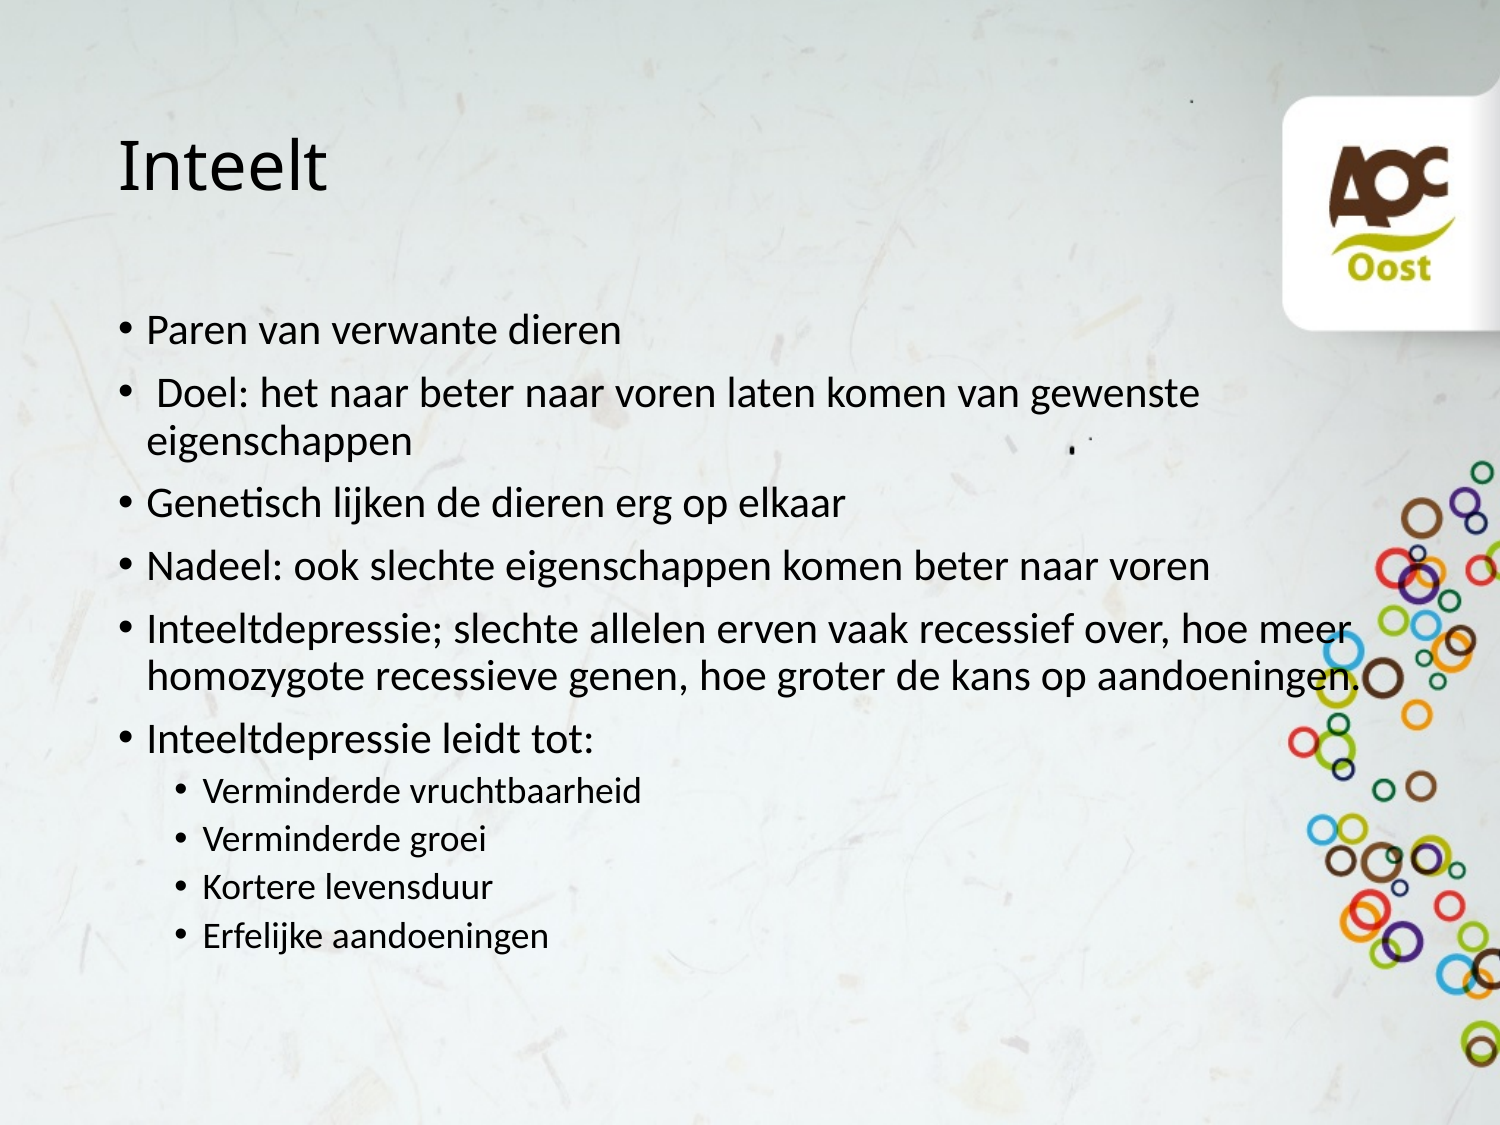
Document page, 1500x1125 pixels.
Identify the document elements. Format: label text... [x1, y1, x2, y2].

title Inteelt [103, 59, 1397, 278]
picture [0, 0, 1500, 1125]
list Paren van verwante dieren Doel: het naar beter naar voren laten komen van gewenste eigenschappen Genetisch lijken de dieren erg op elkaar Nadeel: ook slechte eigenschappen komen beter naar voren Inteeltdepressie; slechte allelen erven vaak recessief over, hoe meer homozygote recessieve genen, hoe groter de kans op aandoeningen. Inteeltdepressie leidt tot: Verminderde vruchtbaarheid Verminderde groei Kortere levensduur Erfelijke aandoeningen [103, 299, 1397, 1014]
